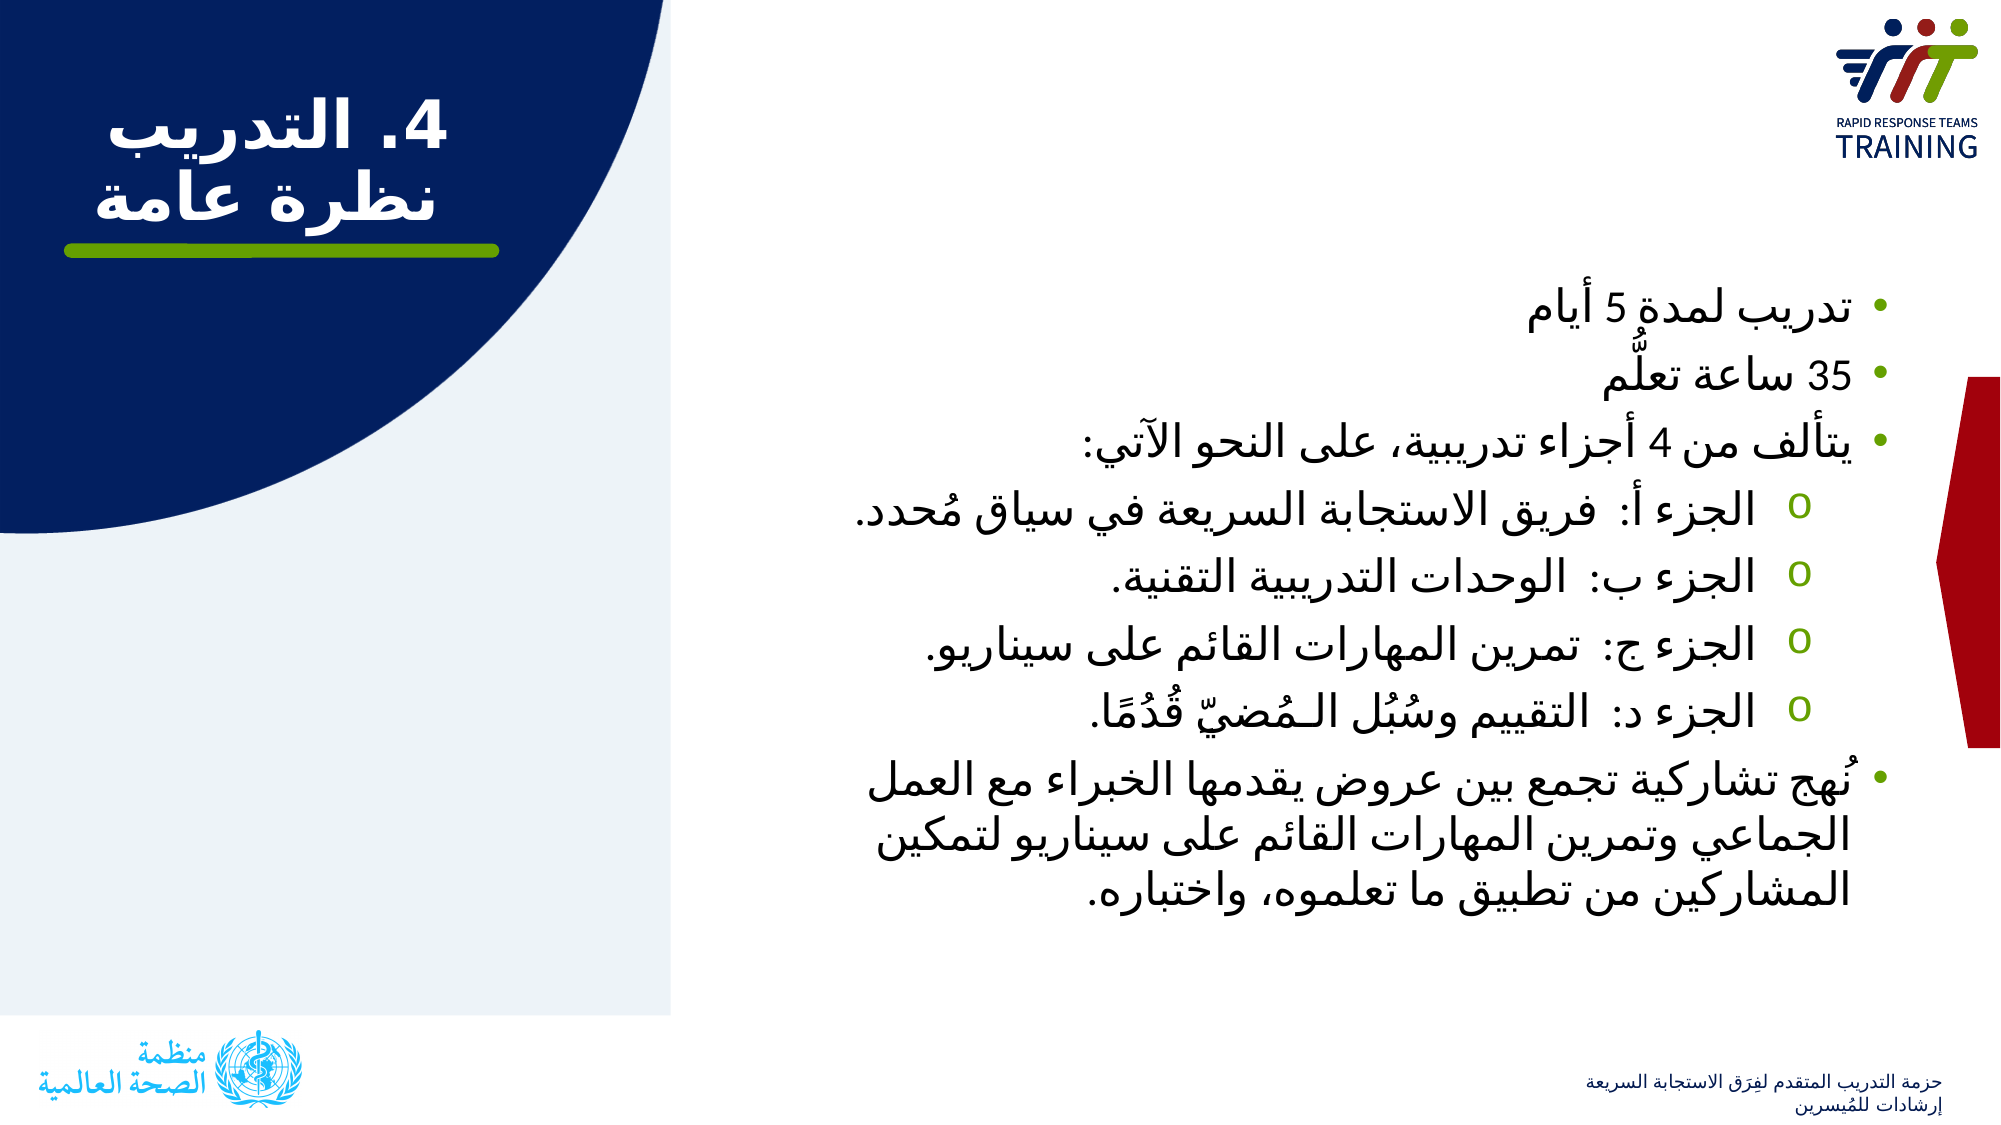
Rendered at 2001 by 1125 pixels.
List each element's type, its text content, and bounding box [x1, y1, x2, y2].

picture [0, 0, 670, 538]
picture [1835, 19, 1978, 167]
text_box تدريب لمدة 5 أيام 35 ساعة تعلُّم يتألف من 4 أجزاء تدريبية، على النحو الآتي: الجزء أ: فريق الاستجابة السريعة في سياق مُحدد. الجزء ب: الوحدات التدريبية التقنية. الجزء ج: تمرين المهارات القائم على سيناريو. الجزء د: التقييم وسُبُل الـمُضيِّ قُدُمًا. نُهج تشاركية تجمع بين عروض يقدمها الخبراء مع العمل الجماعي وتمرين المهارات القائم على سيناريو لتمكين المشاركين من تطبيق ما تعلموه، واختباره. [700, 269, 1897, 922]
title 4. التدريب نظرة عامة [0, 84, 535, 243]
picture [39, 1030, 302, 1108]
